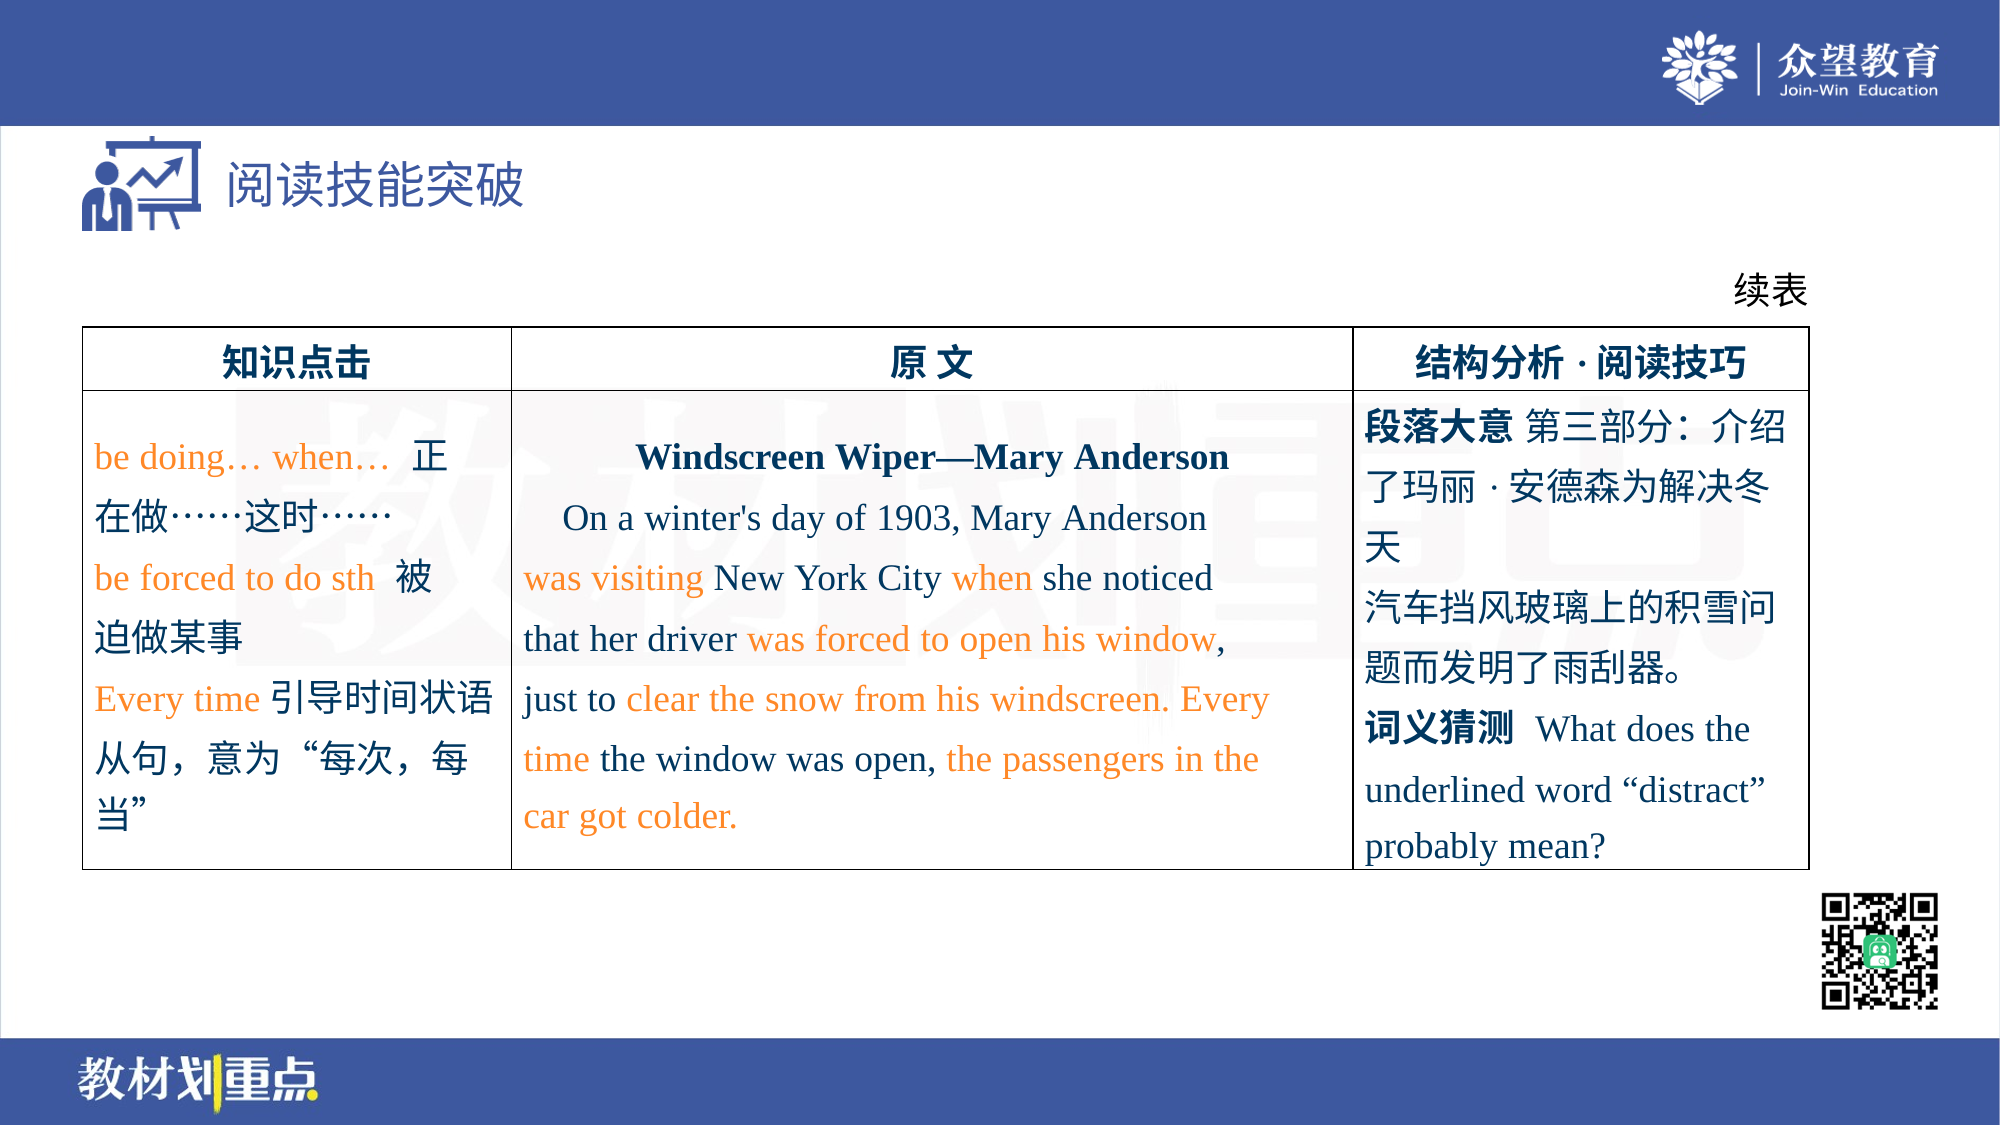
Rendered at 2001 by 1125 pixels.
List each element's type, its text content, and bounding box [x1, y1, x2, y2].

table_header 知识点击 [83, 328, 511, 390]
table_cell 段落大意 第三部分：介绍 了玛丽·安德森为解决冬天 汽车挡风玻璃上的积雪问 题而发明了雨刮器。 词义猜测 What does the underlined word “distract” probably mean? [1354, 391, 1808, 869]
table_cell be doing… when… 正 在做……这时…… be forced to do sth 被 迫做某事 Every time引导时间状语 从句，意为“每次，每 当” [83, 391, 511, 869]
table_header 结构分析·阅读技巧 [1354, 328, 1808, 390]
text_box 续表 [1733, 247, 1809, 312]
table_header 原 文 [512, 328, 1352, 390]
table_cell Windscreen Wiper—Mary Anderson On a winter's day of 1903, Mary Anderson was visiting New York City when she noticed that her driver was forced to open his window, just to clear the snow from his windscreen. Every time the window was open, the passengers in the car got colder. [512, 391, 1352, 869]
picture [0, 0, 2000, 1125]
